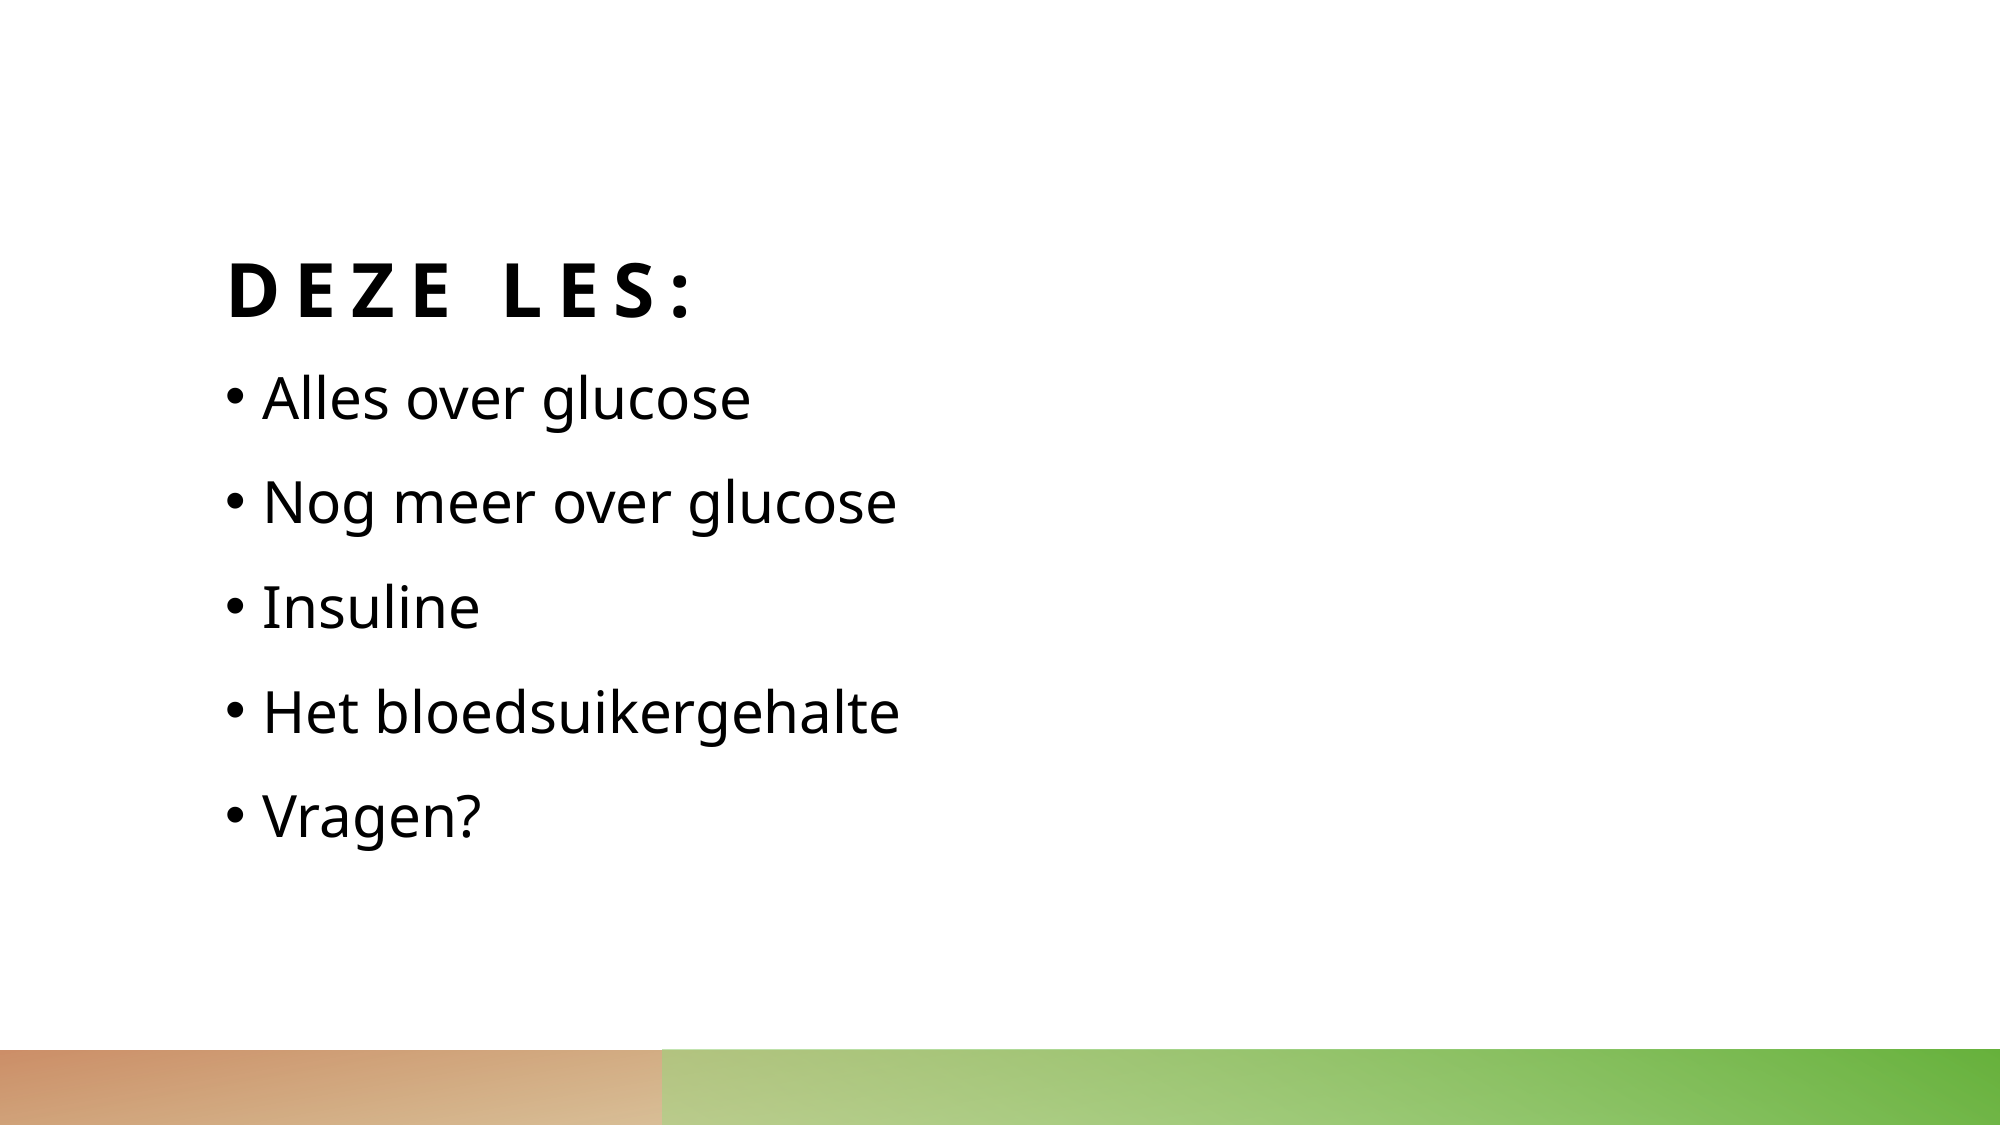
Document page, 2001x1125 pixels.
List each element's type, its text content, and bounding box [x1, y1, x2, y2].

list Alles over glucose Nog meer over glucose Insuline Het bloedsuikergehalte Vragen? [225, 346, 1905, 996]
title Deze les: [225, 130, 1905, 333]
